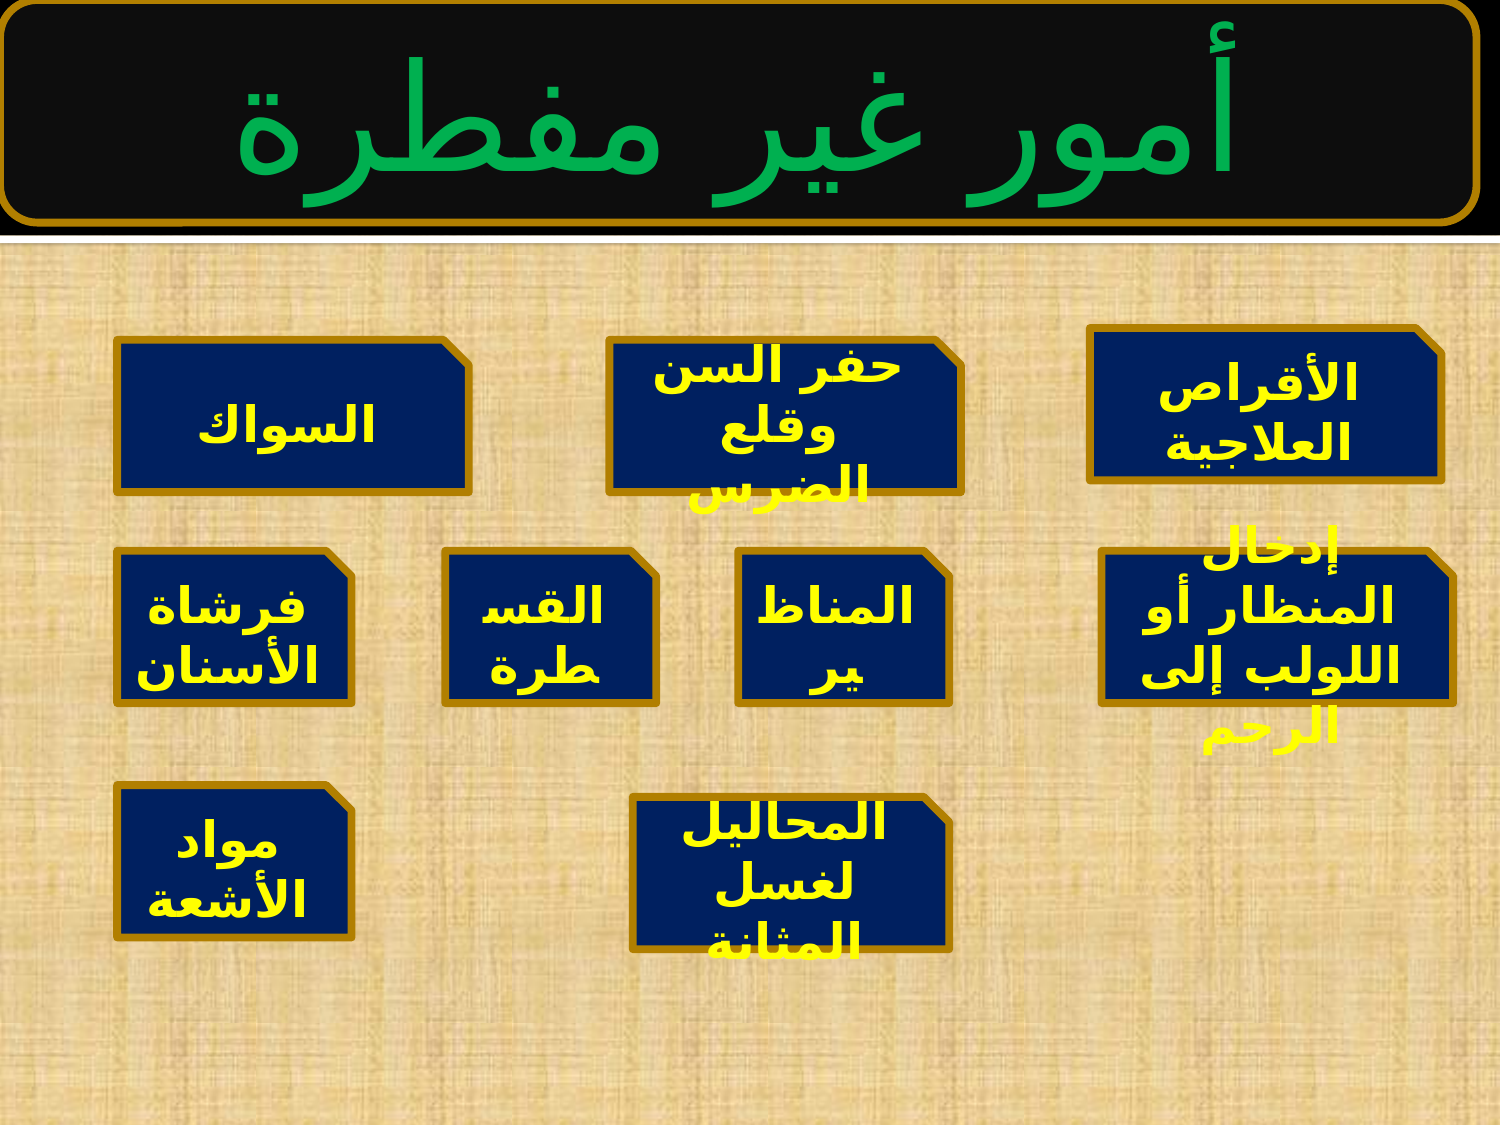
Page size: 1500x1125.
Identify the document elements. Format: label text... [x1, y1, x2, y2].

text_box مواد الأشعة [113, 781, 356, 942]
text_box السواك [113, 335, 473, 497]
text_box فرشاة الأسنان [113, 546, 356, 708]
text_box حفر السن وقلع الضرس [605, 335, 965, 497]
text_box إدخال المنظار أو اللولب إلى الرحم [1097, 546, 1458, 708]
text_box المحاليل لغسل المثانة [628, 792, 954, 954]
text_box القسطرة [441, 546, 661, 708]
text_box الأقراص العلاجية [1085, 324, 1446, 485]
text_box المناظير [734, 546, 954, 708]
text_box أمور غير مفطرة [0, 0, 1481, 227]
picture [0, 244, 1500, 1125]
